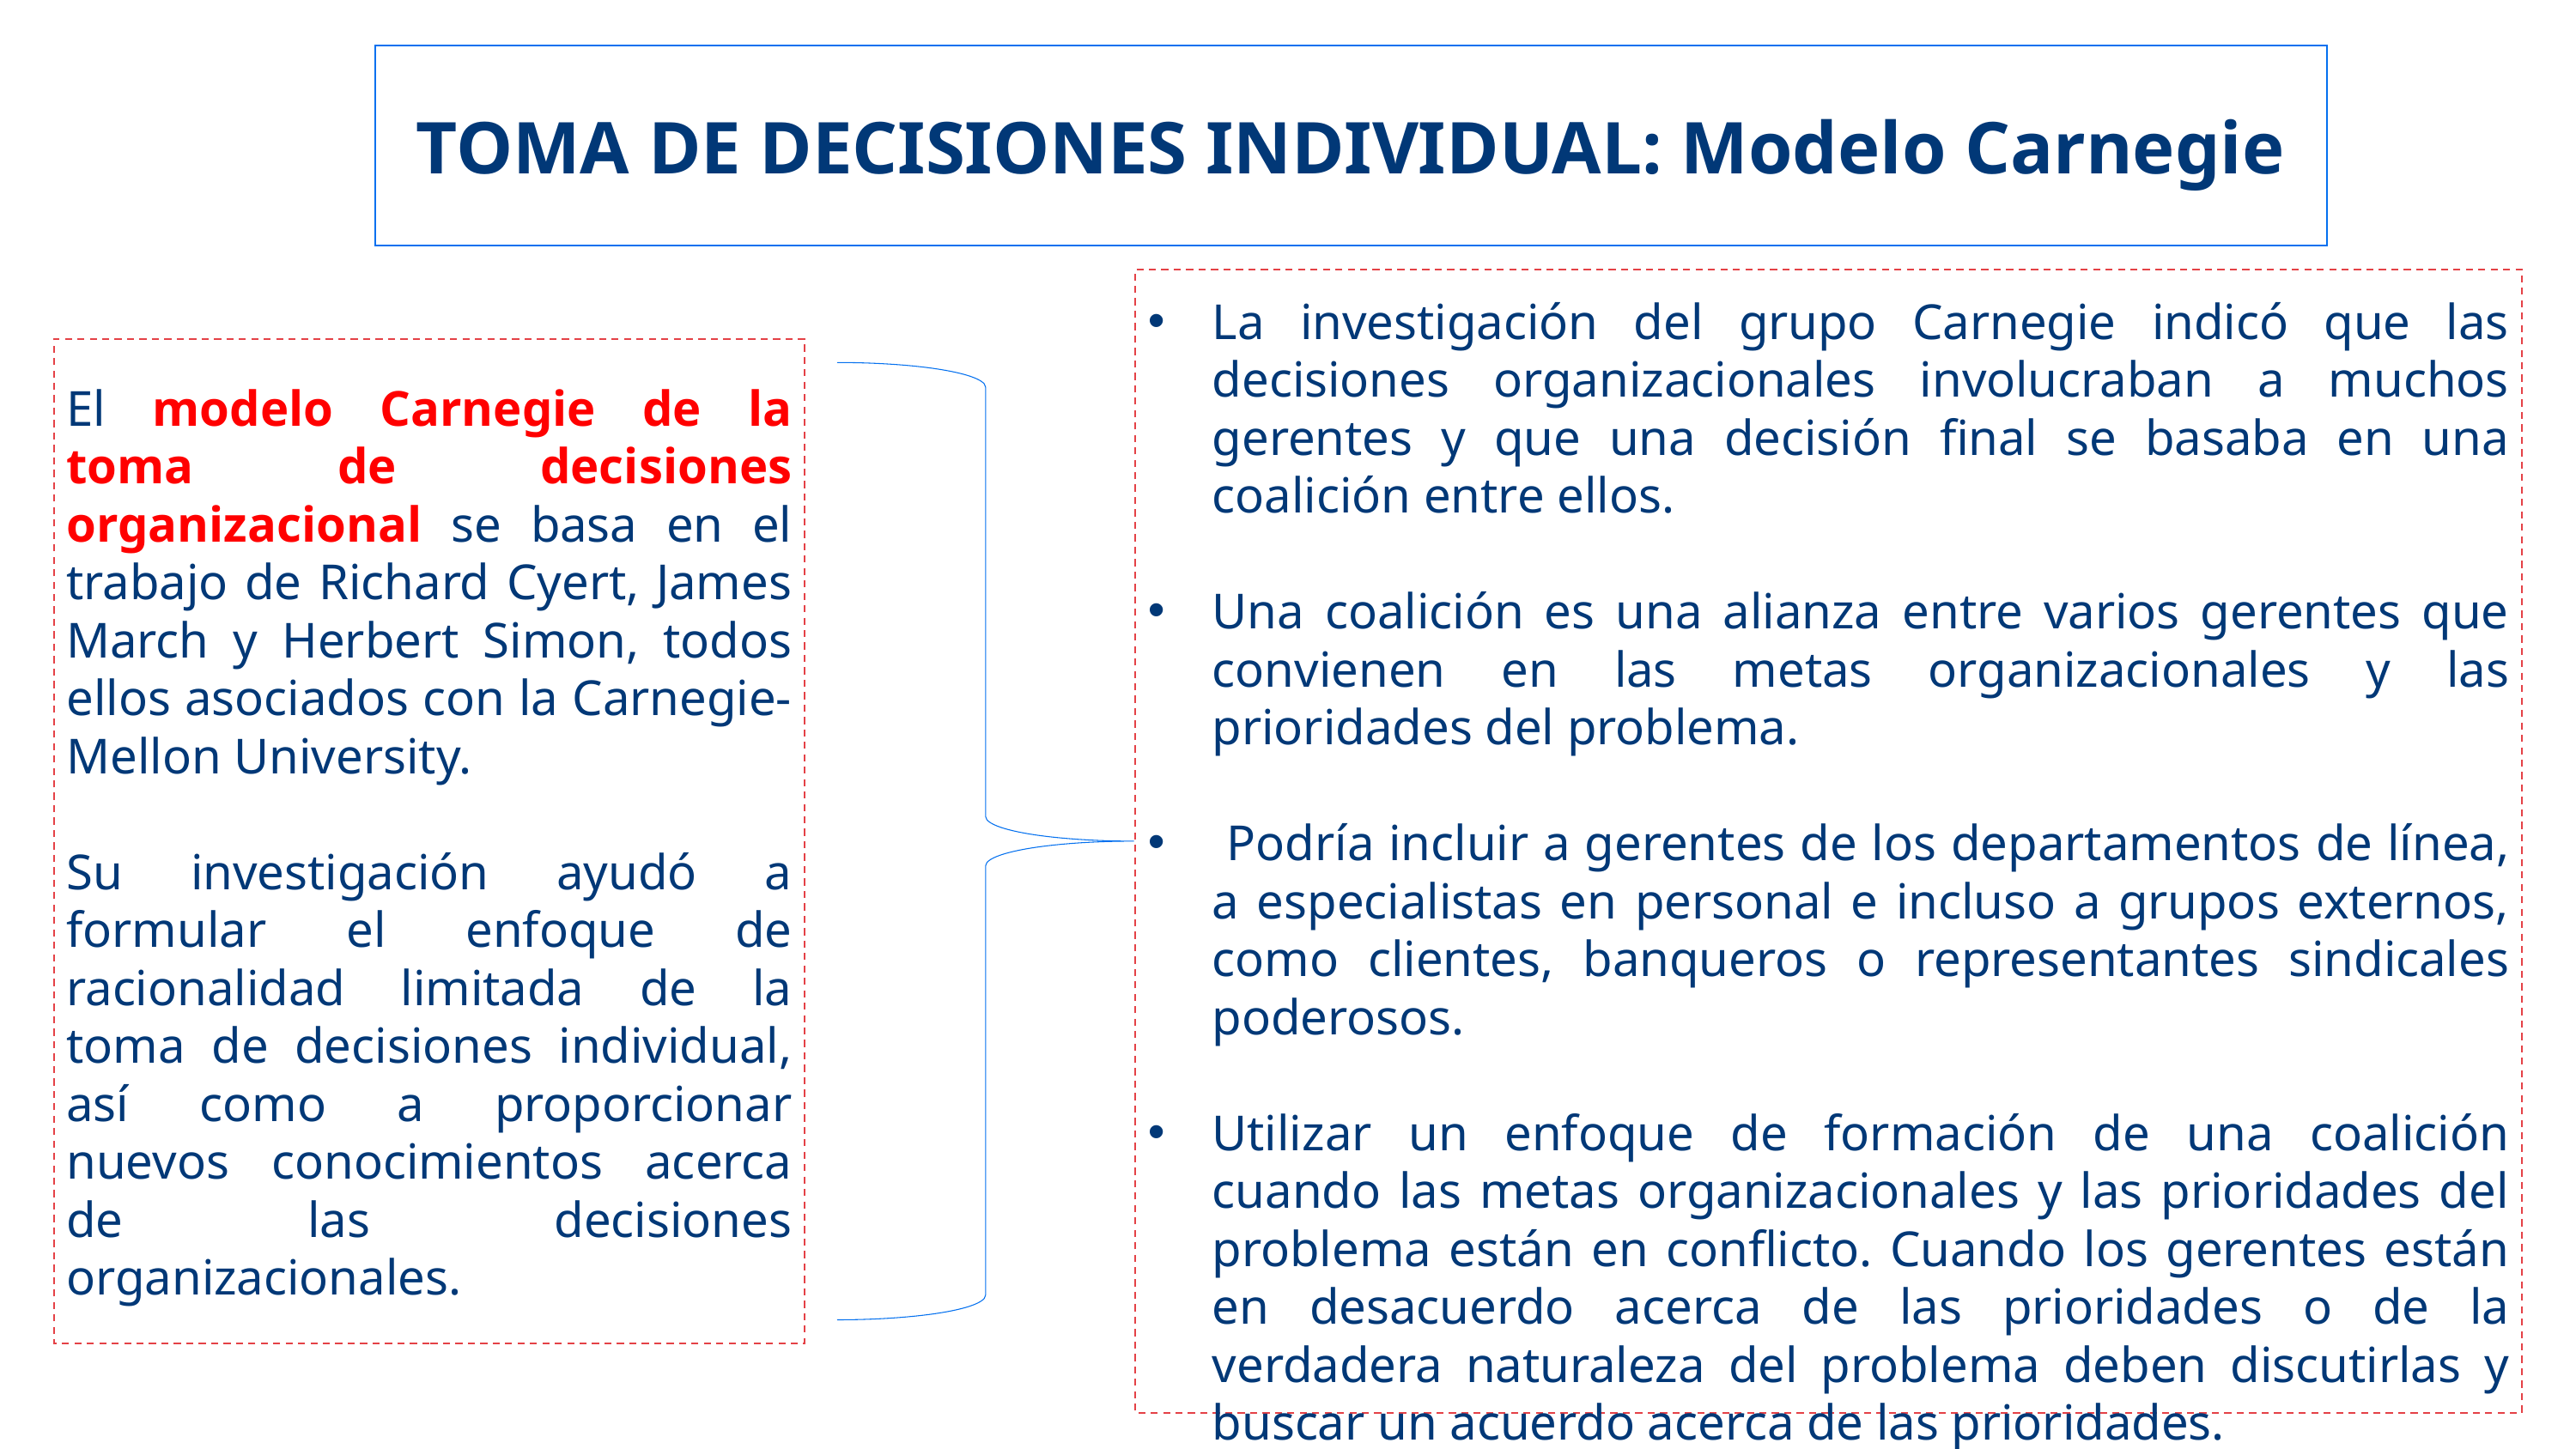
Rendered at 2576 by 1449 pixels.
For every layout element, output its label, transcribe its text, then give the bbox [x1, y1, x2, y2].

text_box TOMA DE DECISIONES INDIVIDUAL: Modelo Carnegie [374, 45, 2328, 246]
text_box La investigación del grupo Carnegie indicó que las decisiones organizacionales involucraban a muchos gerentes y que una decisión final se basaba en una coalición entre ellos. Una coalición es una alianza entre varios gerentes que convienen en las metas organizacionales y las prioridades del problema. Podría incluir a gerentes de los departamentos de línea, a especialistas en personal e incluso a grupos externos, como clientes, banqueros o representantes sindicales poderosos. Utilizar un enfoque de formación de una coalición cuando las metas organizacionales y las prioridades del problema están en conflicto. Cuando los gerentes están en desacuerdo acerca de las prioridades o de la verdadera naturaleza del problema deben discutirlas y buscar un acuerdo acerca de las prioridades. [1134, 270, 2523, 1413]
text_box El modelo Carnegie de la toma de decisiones organizacional se basa en el trabajo de Richard Cyert, James March y Herbert Simon, todos ellos asociados con la Carnegie- Mellon University. Su investigación ayudó a formular el enfoque de racionalidad limitada de la toma de decisiones individual, así como a proporcionar nuevos conocimientos acerca de las decisiones organizacionales. [53, 338, 805, 1343]
text_box [836, 361, 1134, 1321]
